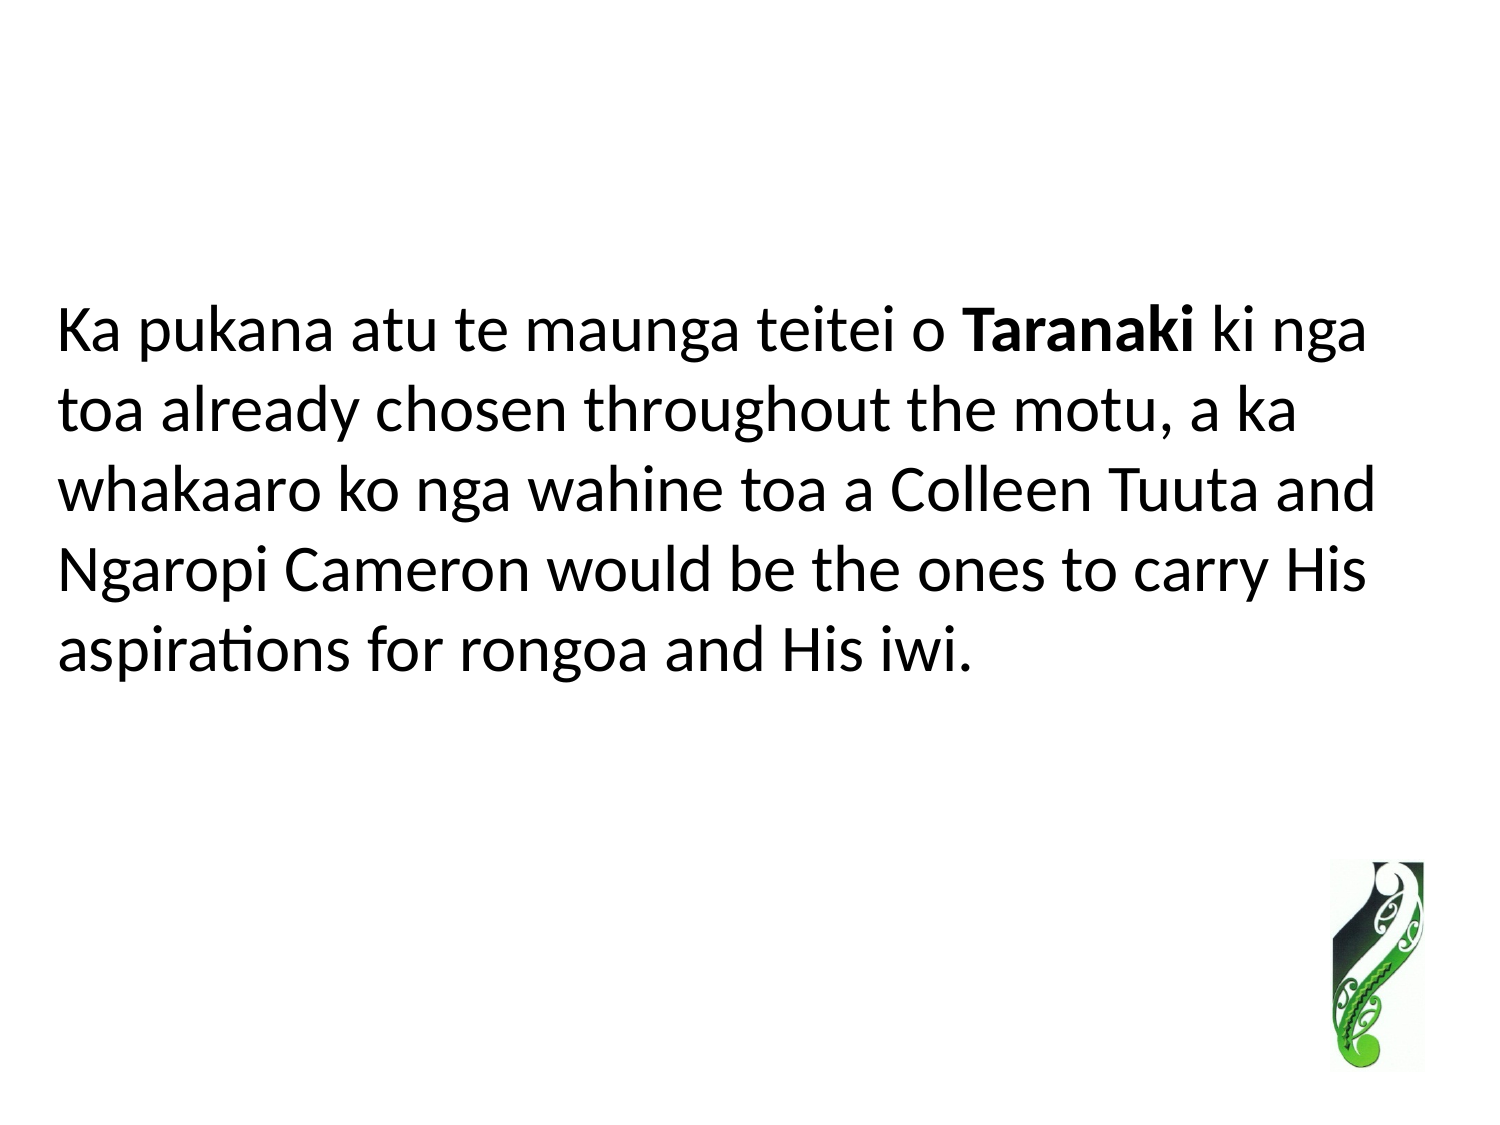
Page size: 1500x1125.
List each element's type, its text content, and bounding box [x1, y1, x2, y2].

picture [1330, 859, 1426, 1073]
text_box Ka pukana atu te maunga teitei o Taranaki ki nga toa already chosen throughout the motu, a ka whakaaro ko nga wahine toa a Colleen Tuuta and Ngaropi Cameron would be the ones to carry His aspirations for rongoa and His iwi. [42, 277, 1401, 692]
